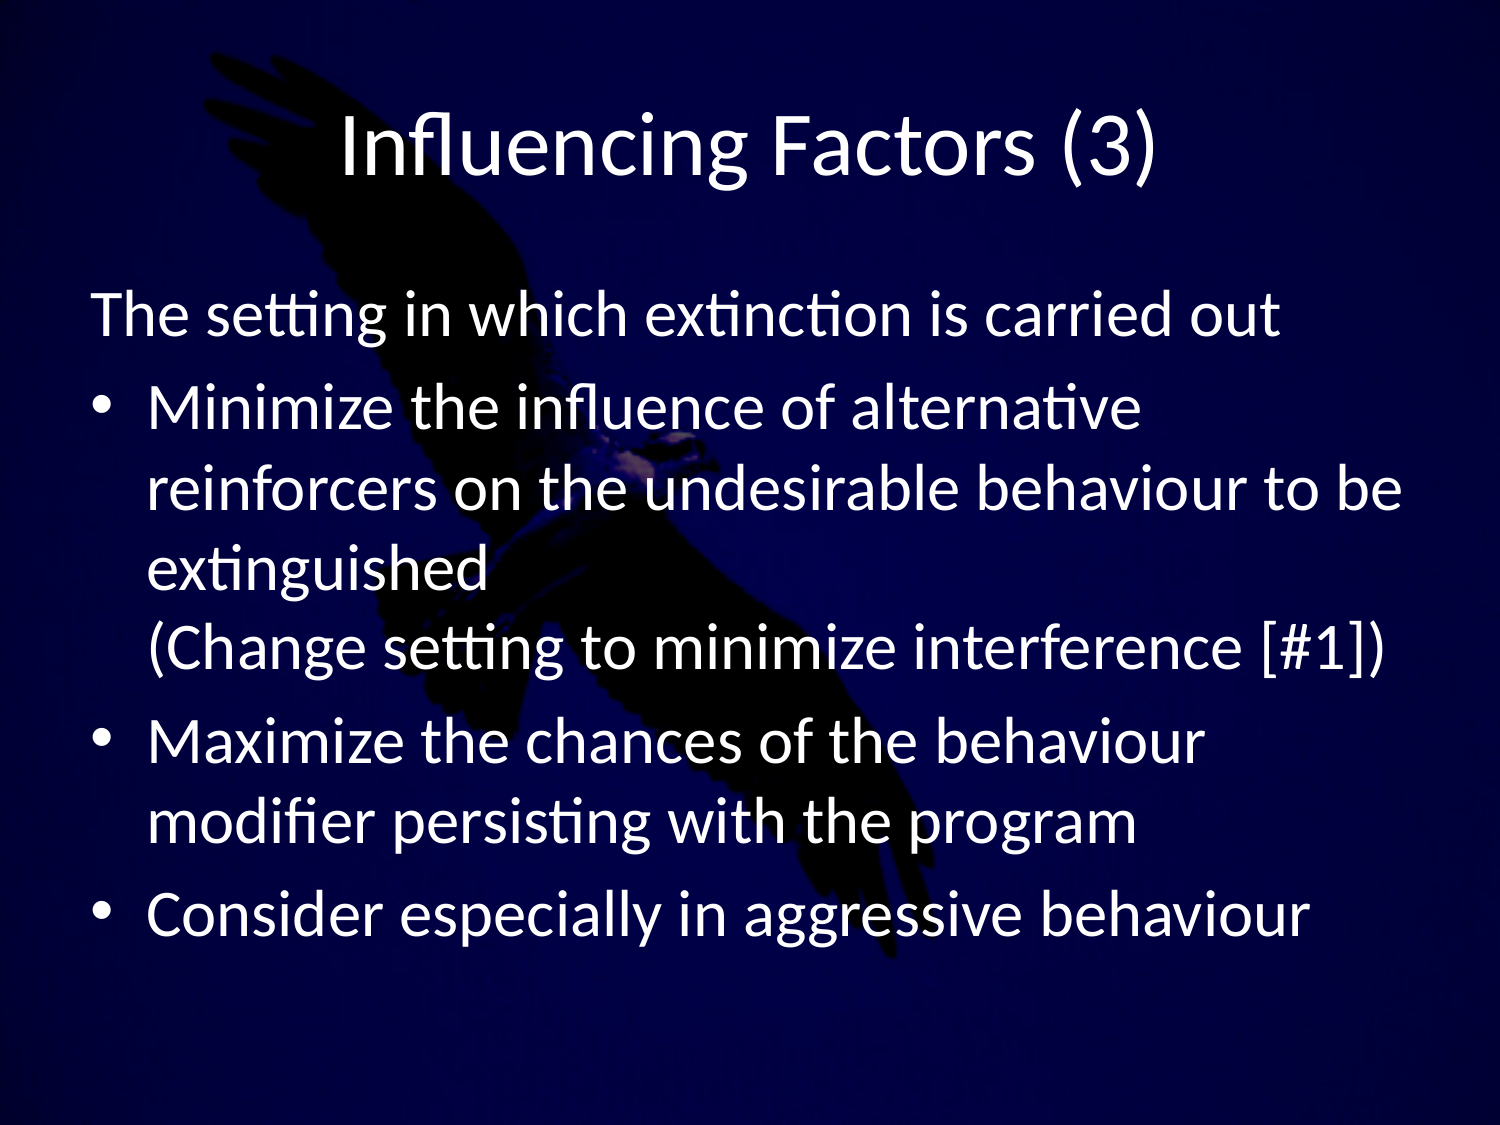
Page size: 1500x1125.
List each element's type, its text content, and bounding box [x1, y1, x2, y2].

title Influencing Factors (3) [75, 45, 1425, 233]
picture [0, 0, 1500, 1125]
list The setting in which extinction is carried out Minimize the influence of alternative reinforcers on the undesirable behaviour to be extinguished (Change setting to minimize interference [#1]) Maximize the chances of the behaviour modifier persisting with the program Consider especially in aggressive behaviour [75, 262, 1425, 1005]
